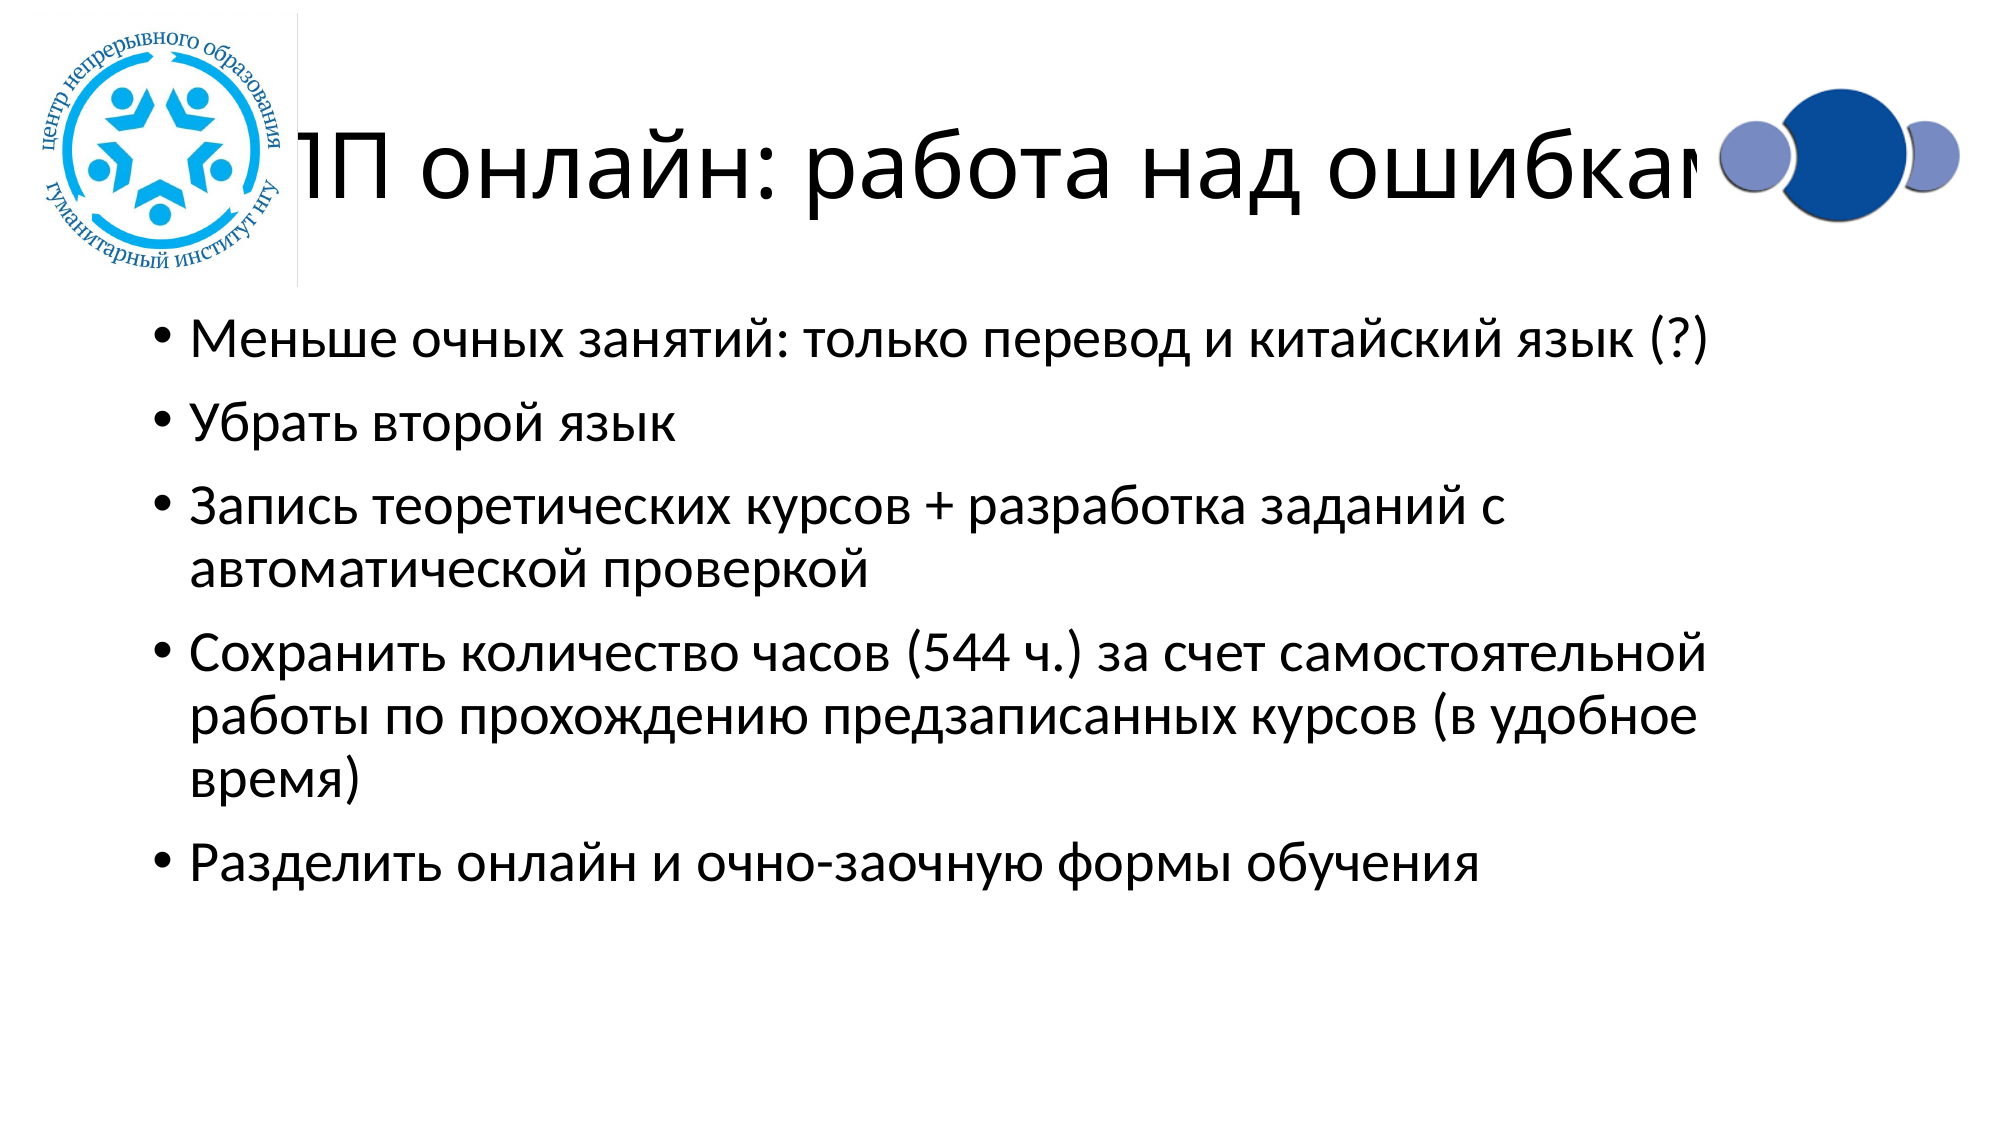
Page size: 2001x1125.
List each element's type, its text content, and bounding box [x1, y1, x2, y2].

title ППП онлайн: работа над ошибками [298, 59, 1697, 278]
picture [24, 13, 298, 287]
list Меньше очных занятий: только перевод и китайский язык (?) Убрать второй язык Запись теоретических курсов + разработка заданий с автоматической проверкой Сохранить количество часов (544 ч.) за счет самостоятельной работы по прохождению предзаписанных курсов (в удобное время) Разделить онлайн и очно-заочную формы обучения [137, 299, 1863, 1014]
picture [1697, 13, 1984, 300]
